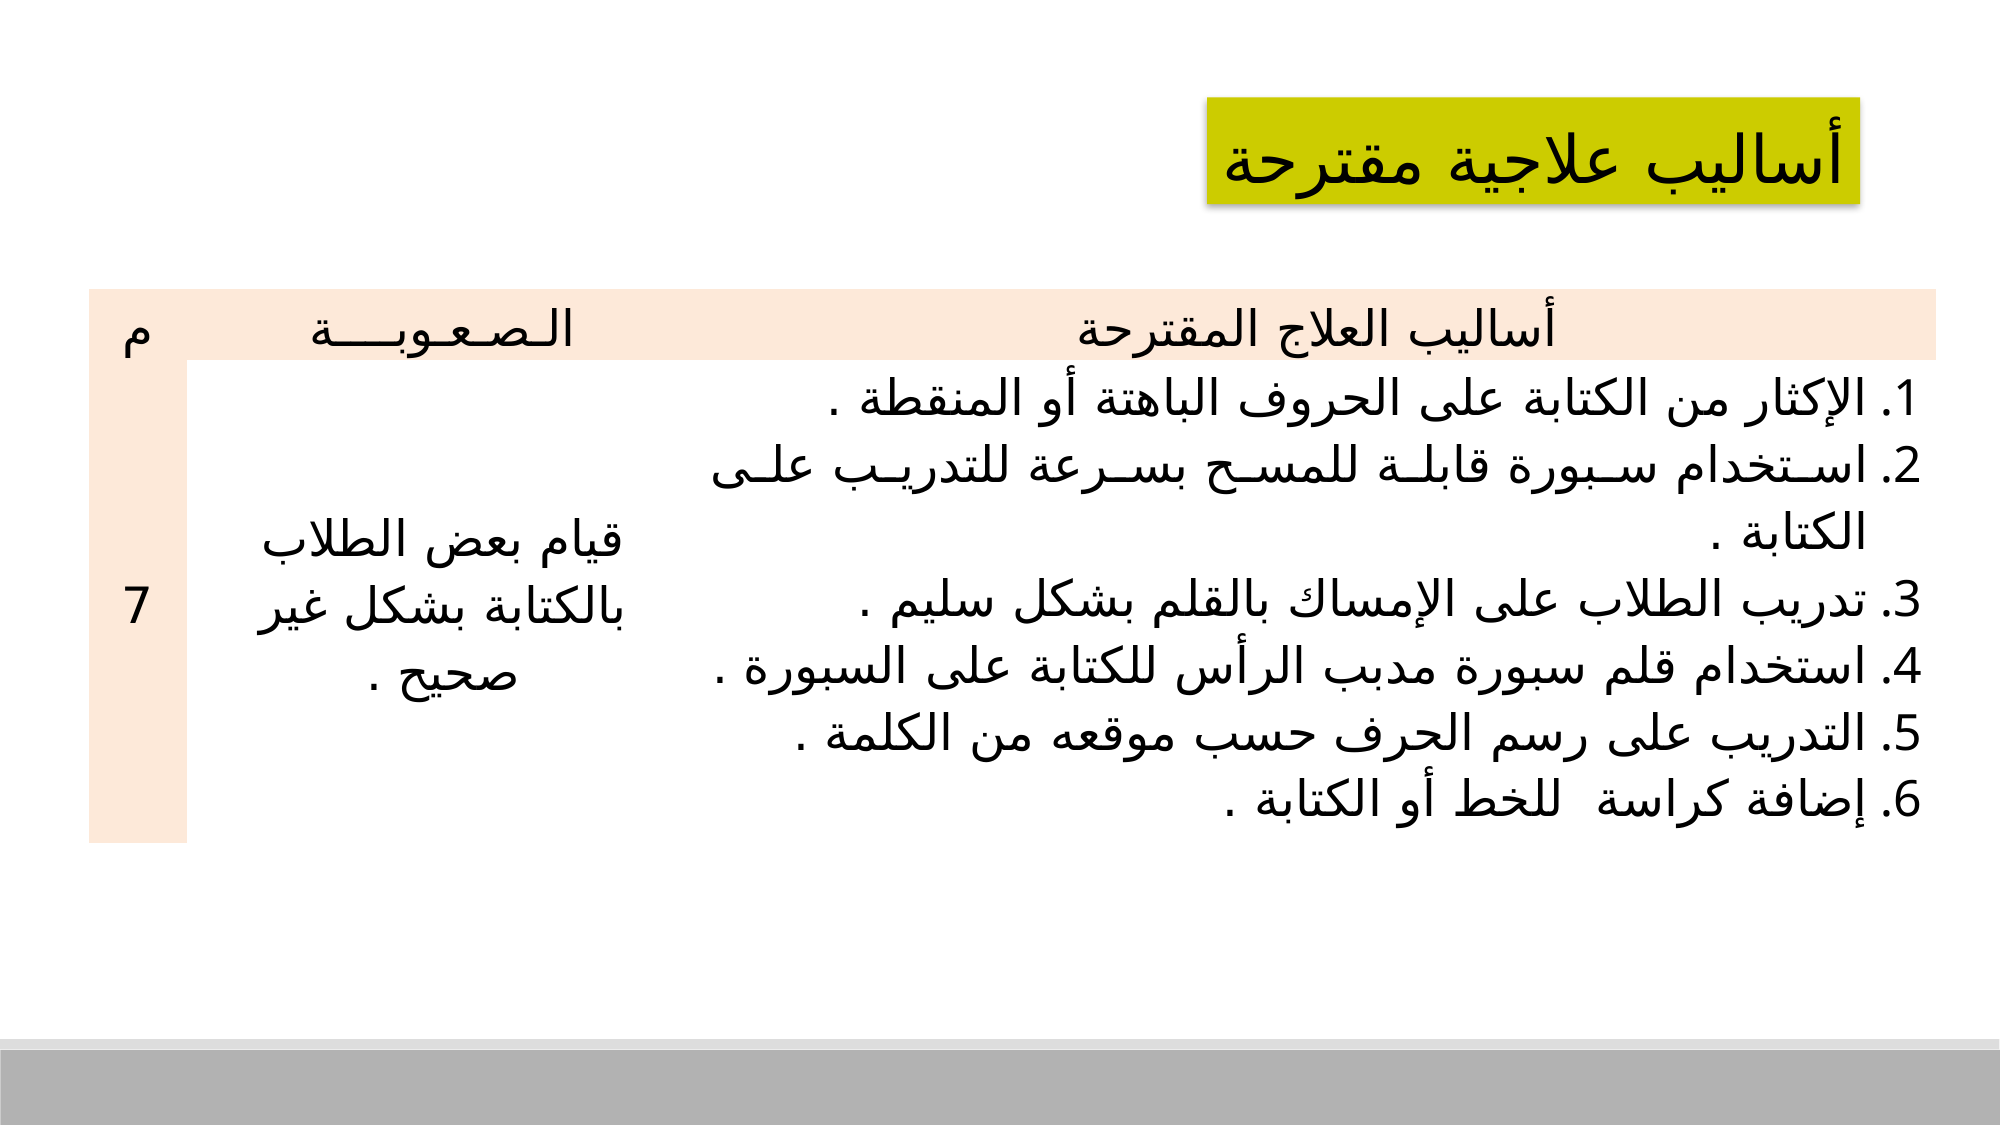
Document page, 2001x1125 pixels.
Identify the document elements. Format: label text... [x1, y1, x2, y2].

table_header الـصـعـوبــــة [187, 289, 699, 360]
table_cell قيام بعض الطلاب بالكتابة بشكل غير صحيح . [187, 360, 699, 843]
text_box أساليب علاجية مقترحة [1206, 96, 1861, 205]
table_cell 7 [89, 360, 187, 843]
table_header م [89, 289, 187, 360]
table_header أساليب العلاج المقترحة [699, 289, 1936, 360]
table_cell الإكثار من الكتابة على الحروف الباهتة أو المنقطة . استخدام سبورة قابلة للمسح بسرعة للتدريب على الكتابة . تدريب الطلاب على الإمساك بالقلم بشكل سليم . استخدام قلم سبورة مدبب الرأس للكتابة على السبورة . التدريب على رسم الحرف حسب موقعه من الكلمة . إضافة كراسة للخط أو الكتابة . [699, 360, 1936, 843]
